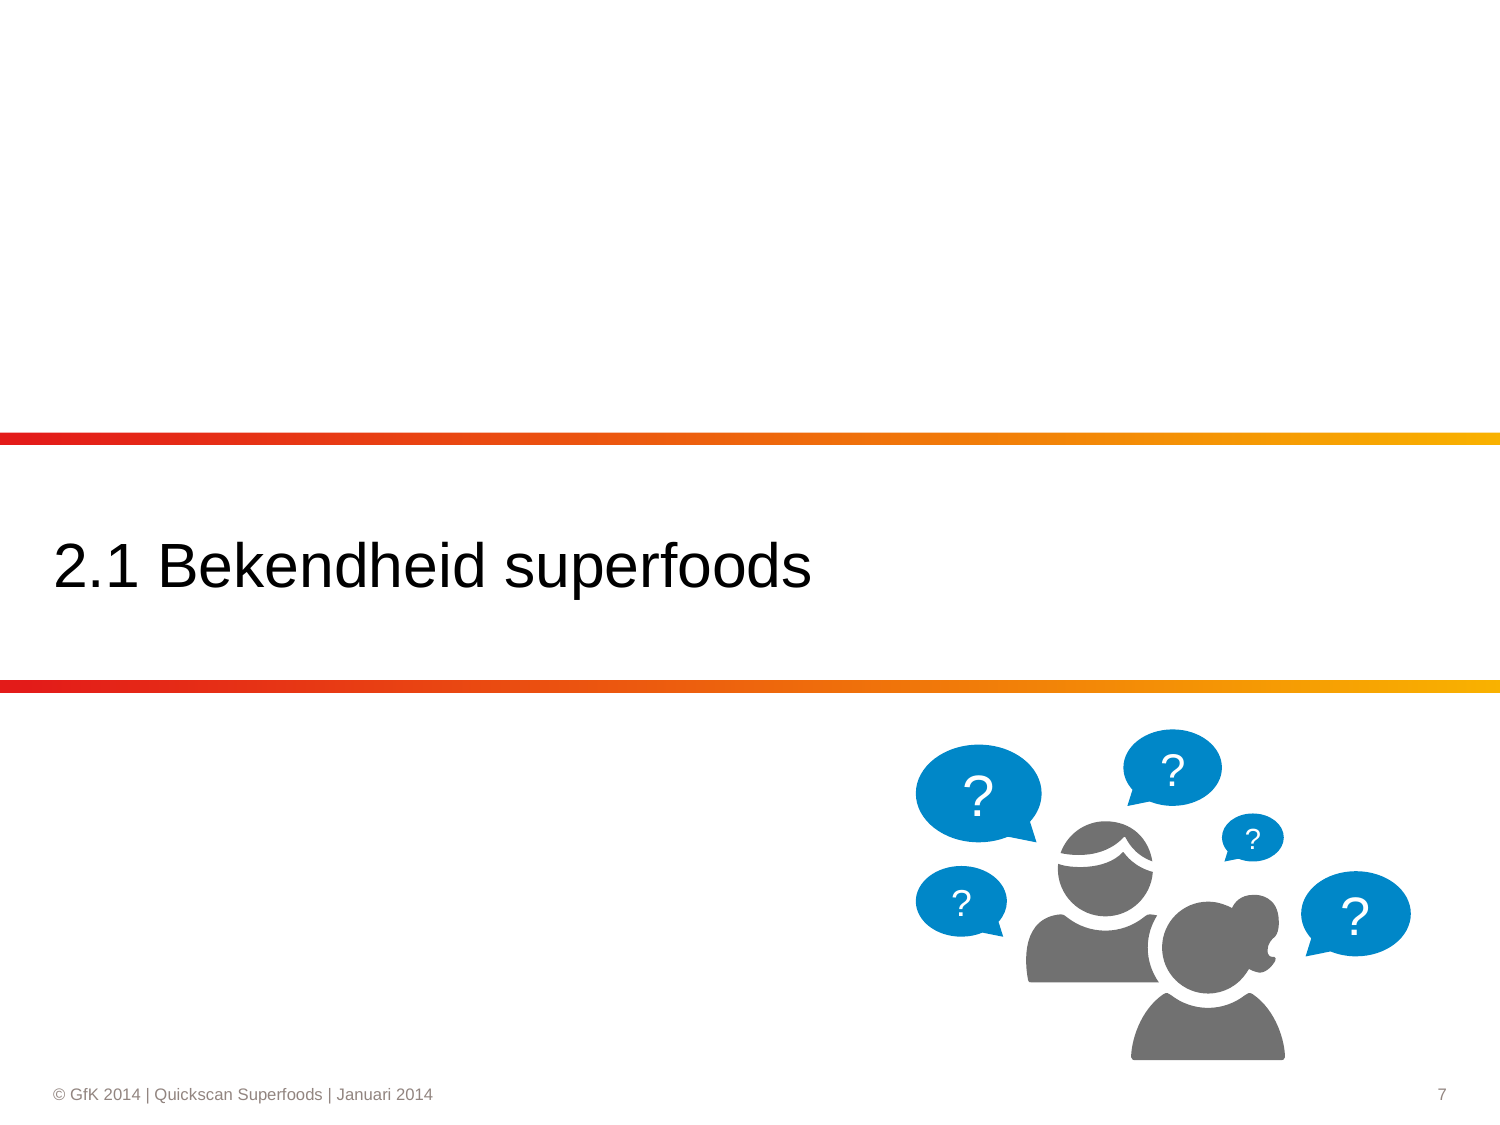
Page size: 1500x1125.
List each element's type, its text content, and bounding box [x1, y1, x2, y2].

title 2.1 Bekendheid superfoods [0, 444, 1500, 681]
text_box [915, 729, 1412, 1061]
